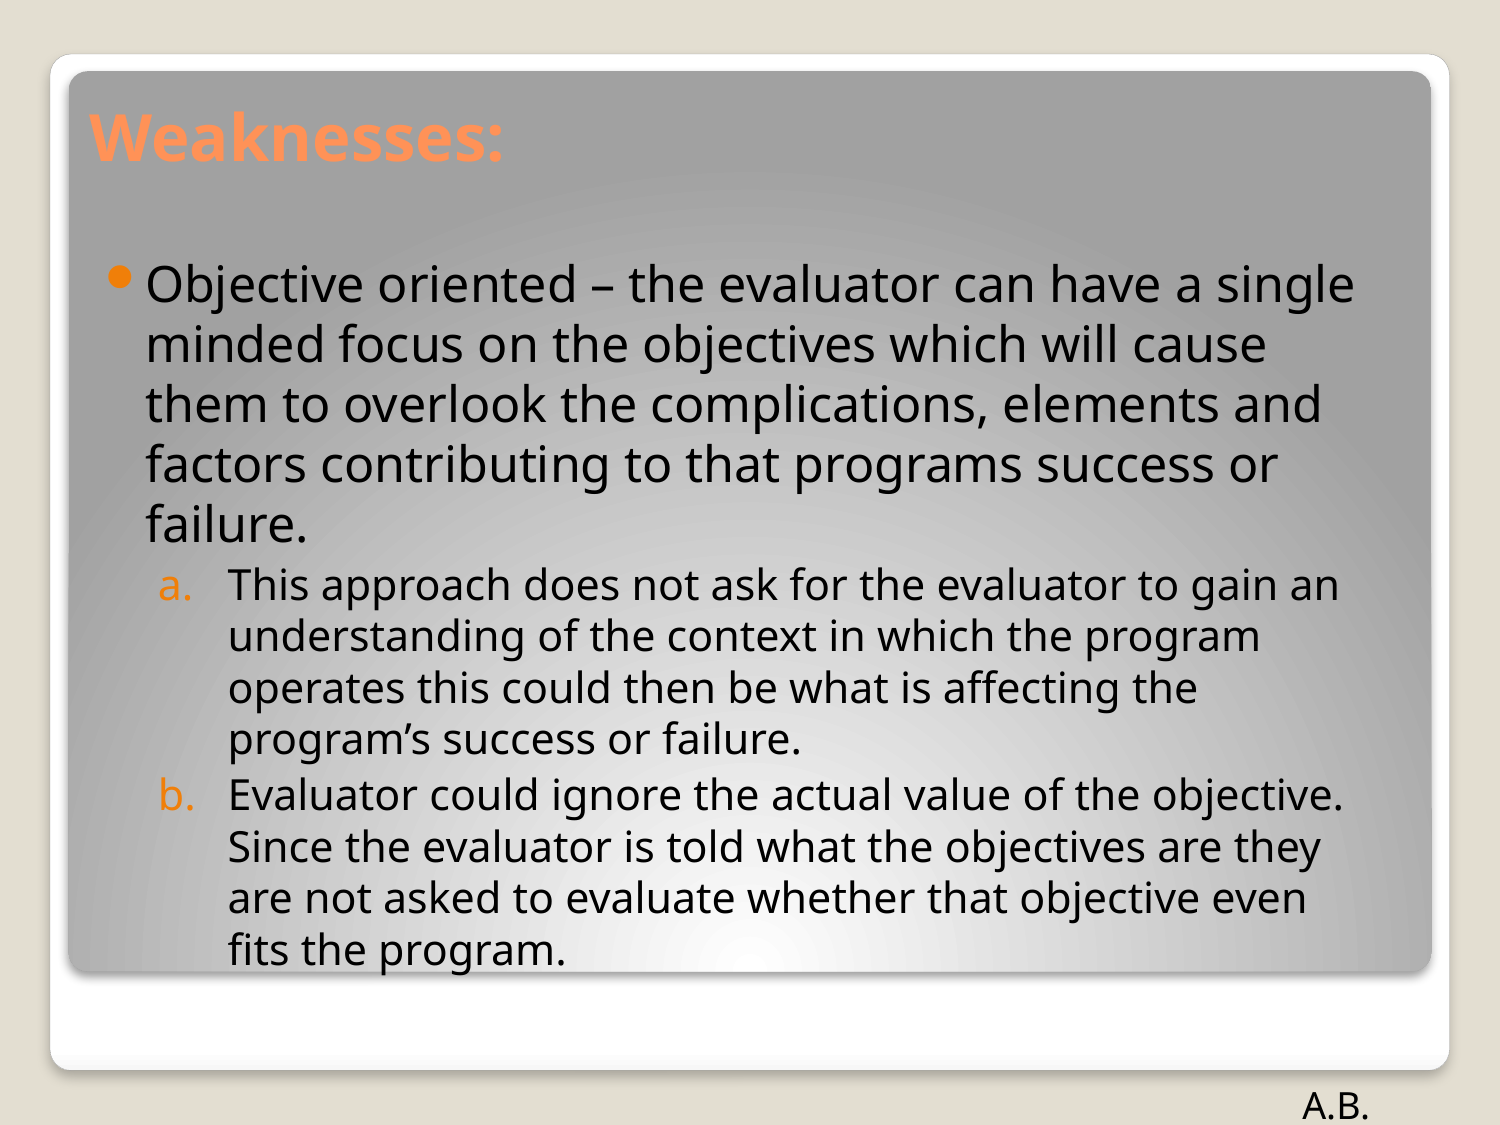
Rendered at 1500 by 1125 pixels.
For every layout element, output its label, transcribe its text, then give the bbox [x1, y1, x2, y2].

title Weaknesses: [75, 87, 1418, 260]
list Objective oriented – the evaluator can have a single minded focus on the objectives which will cause them to overlook the complications, elements and factors contributing to that programs success or failure. This approach does not ask for the evaluator to gain an understanding of the context in which the program operates this could then be what is affecting the program’s success or failure. Evaluator could ignore the actual value of the objective. Since the evaluator is told what the objectives are they are not asked to evaluate whether that objective even fits the program. [75, 237, 1388, 988]
text_box A.B. [1287, 1074, 1413, 1125]
